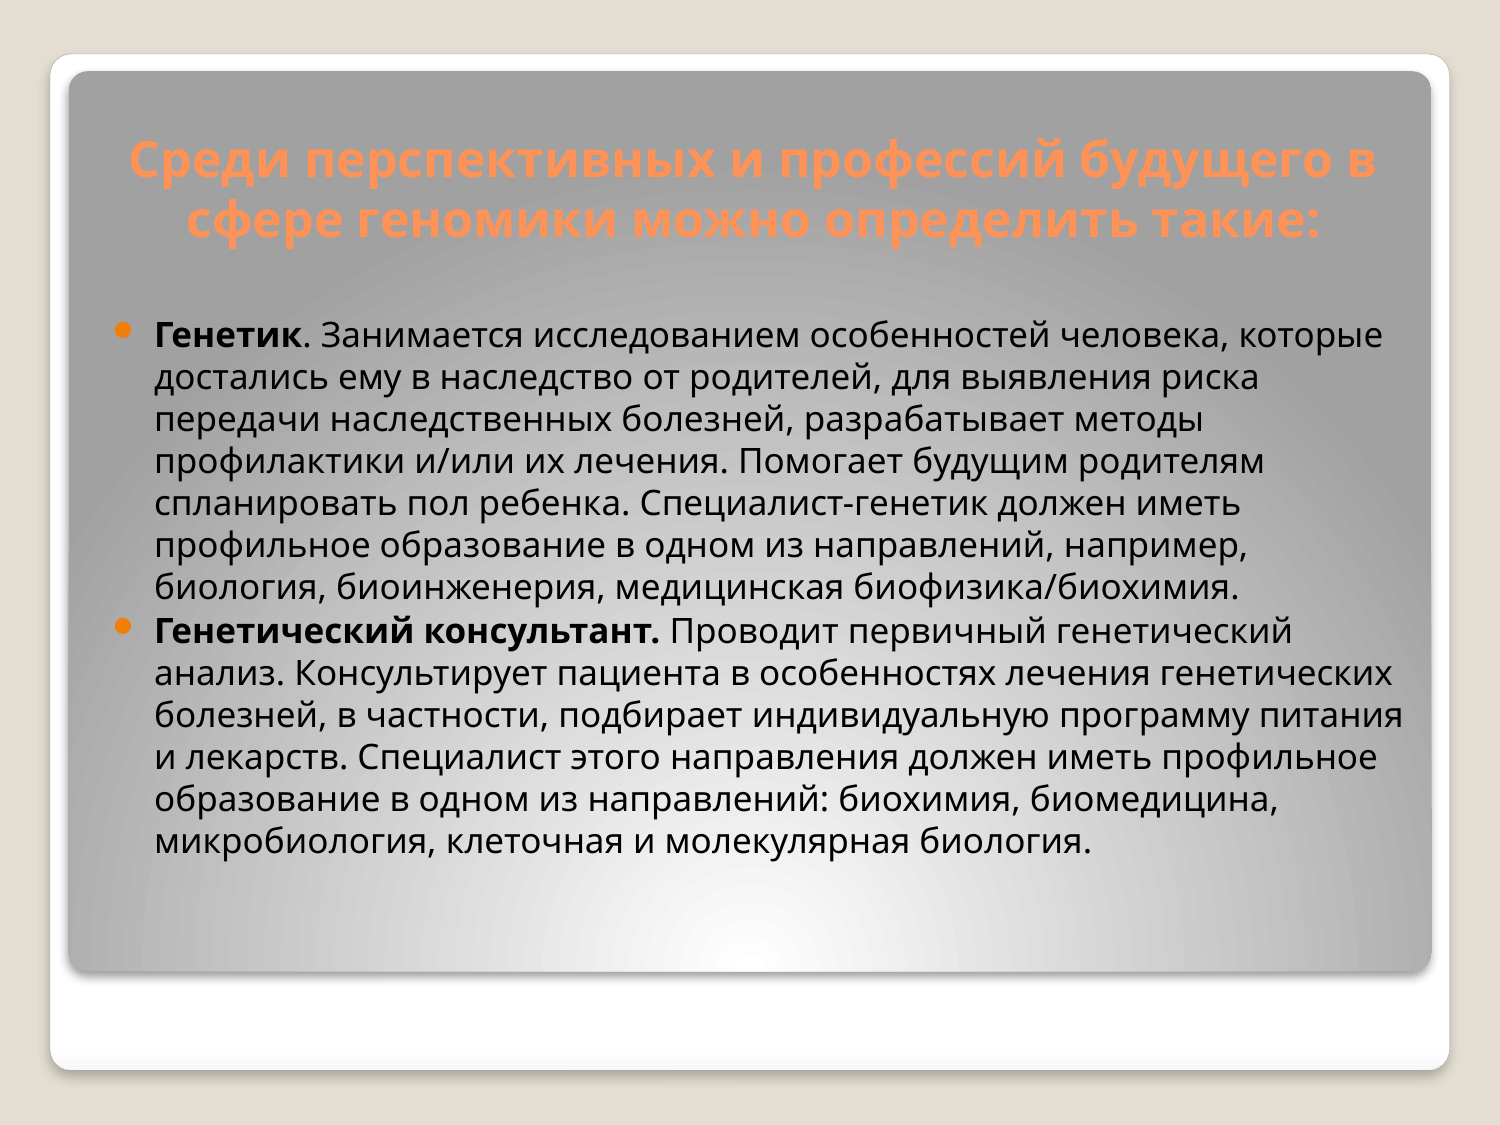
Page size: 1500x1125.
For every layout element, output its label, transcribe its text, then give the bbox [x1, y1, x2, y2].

title Среди перспективных и профессий будущего в сфере геномики можно определить такие: [82, 66, 1425, 208]
list Генетик. Занимается исследованием особенностей человека, которые достались ему в наследство от родителей, для выявления риска передачи наследственных болезней, разрабатывает методы профилактики и/или их лечения. Помогает будущим родителям спланировать пол ребенка. Специалист-генетик должен иметь профильное образование в одном из направлений, например, биология, биоинженерия, медицинская биофизика/биохимия. Генетический консультант. Проводит первичный генетический анализ. Консультирует пациента в особенностях лечения генетических болезней, в частности, подбирает индивидуальную программу питания и лекарств. Специалист этого направления должен иметь профильное образование в одном из направлений: биохимия, биомедицина, микробиология, клеточная и молекулярная биология. [82, 208, 1425, 905]
